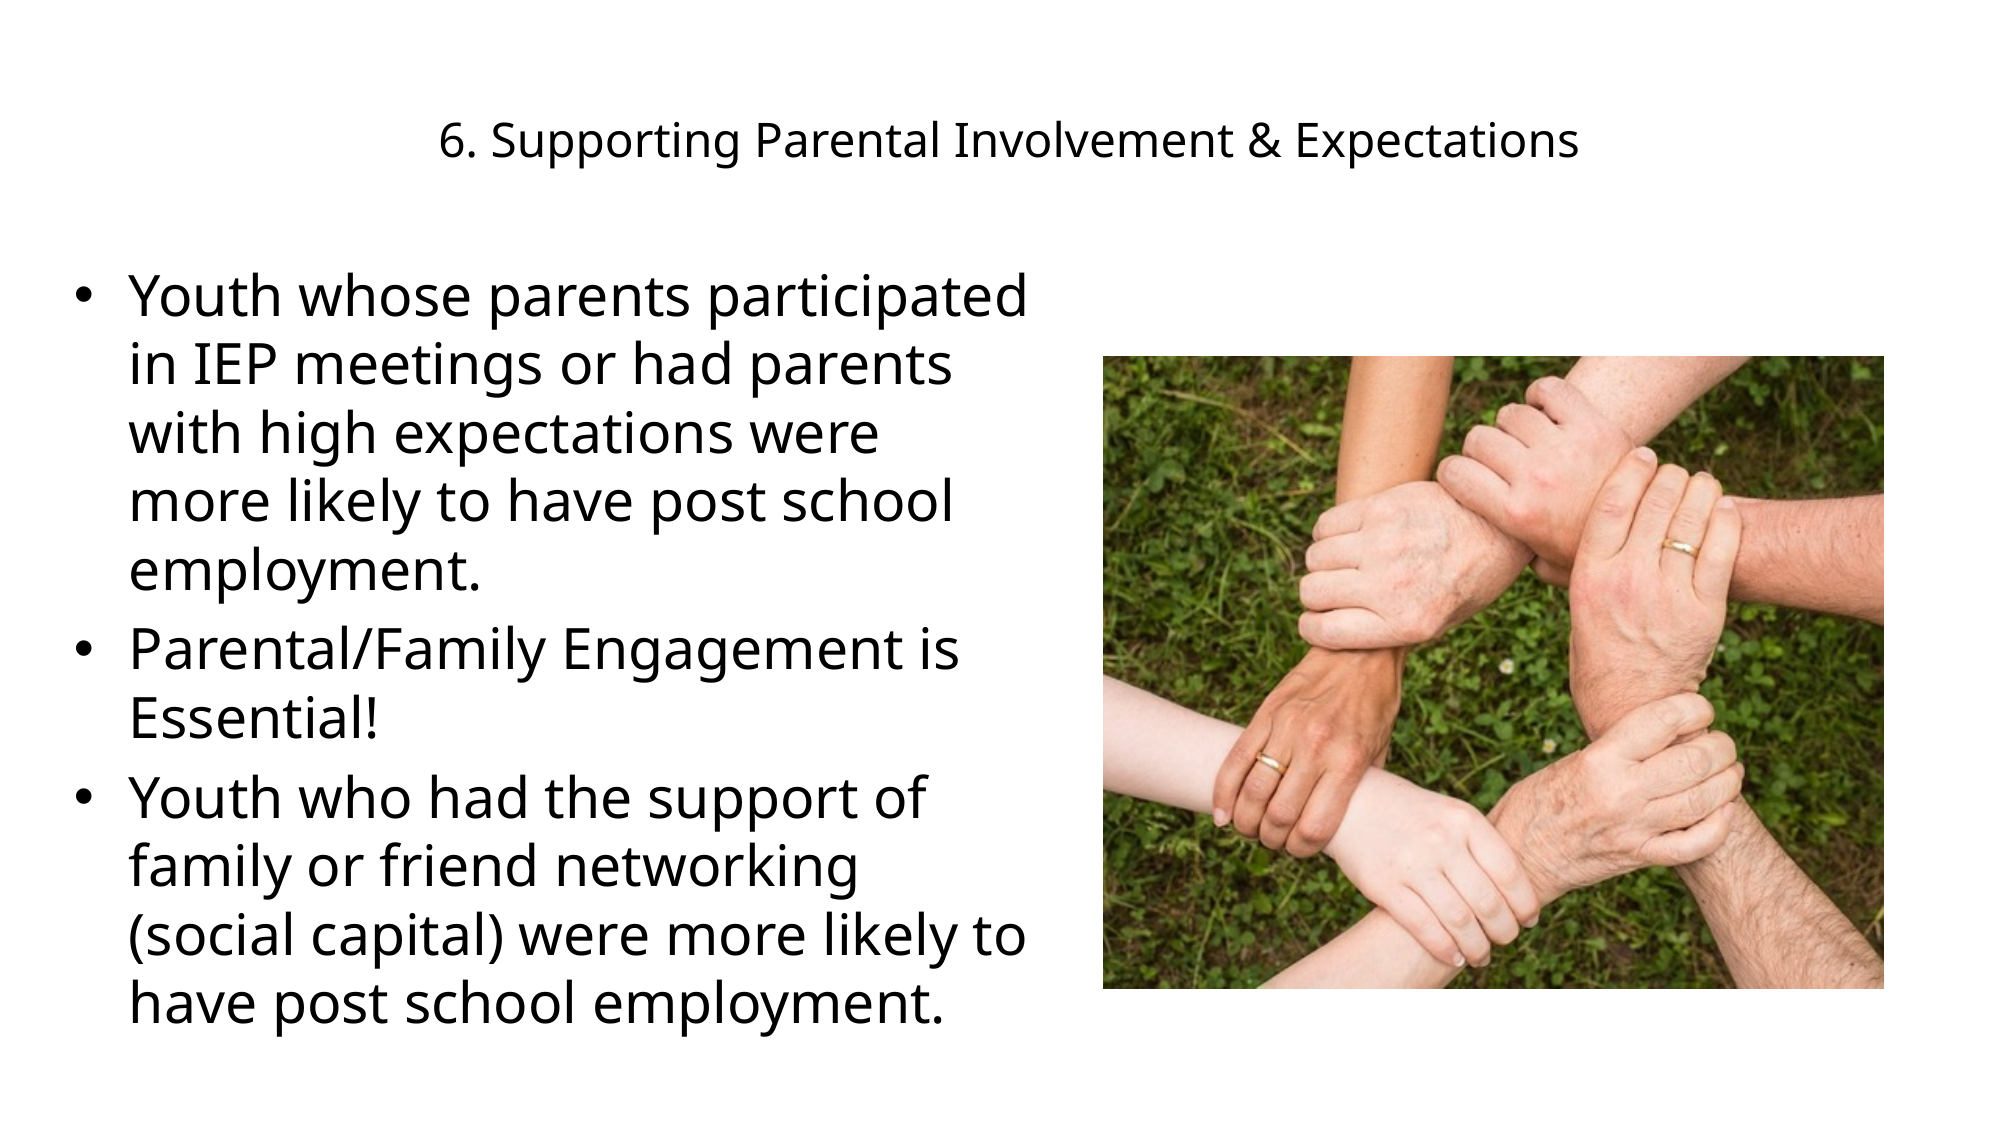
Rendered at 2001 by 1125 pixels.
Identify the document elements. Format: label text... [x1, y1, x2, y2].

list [1102, 356, 1884, 989]
list Youth whose parents participated in IEP meetings or had parents with high expectations were more likely to have post school employment. Parental/Family Engagement is Essential! Youth who had the support of family or friend networking (social capital) were more likely to have post school employment. [58, 251, 1050, 1095]
title 6. Supporting Parental Involvement & Expectations [19, 45, 2000, 233]
